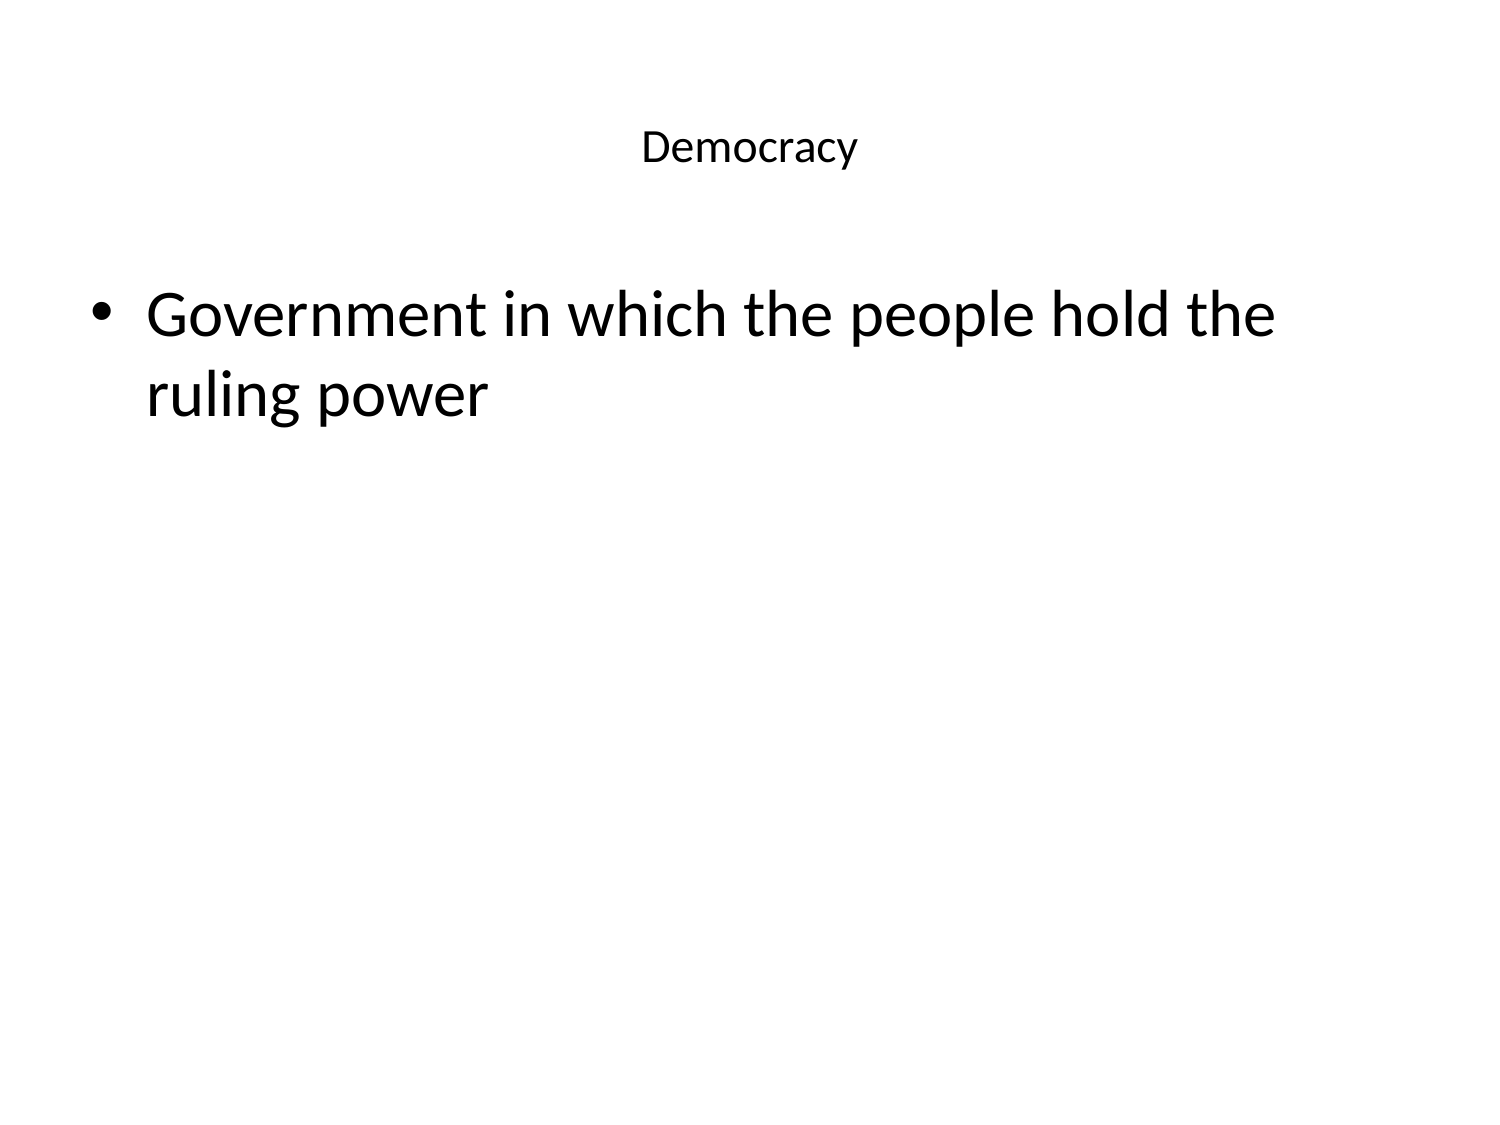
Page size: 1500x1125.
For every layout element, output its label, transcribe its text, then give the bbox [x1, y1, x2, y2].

title Democracy [75, 50, 1425, 238]
list Government in which the people hold the ruling power [75, 262, 1425, 1005]
